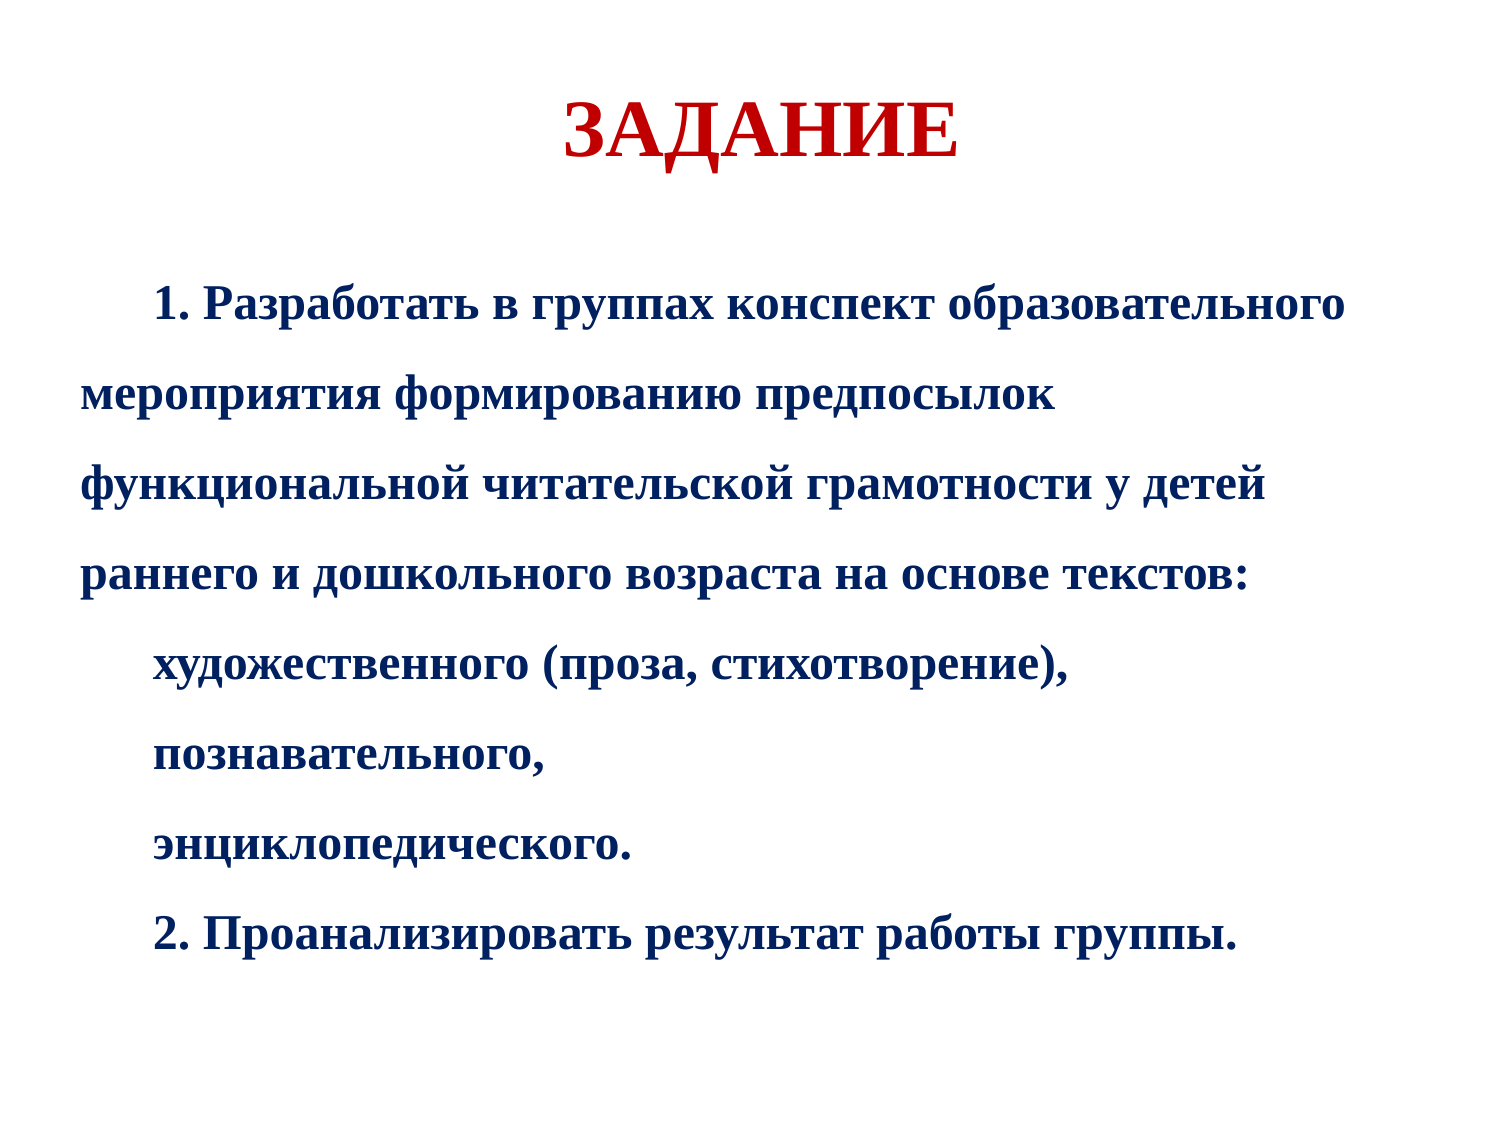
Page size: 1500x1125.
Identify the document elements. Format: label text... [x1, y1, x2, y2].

text_box 1. Разработать в группах конспект образовательного мероприятия формированию предпосылок функциональной читательской грамотности у детей раннего и дошкольного возраста на основе текстов: художественного (проза, стихотворение), познавательного, энциклопедического. 2. Проанализировать результат работы группы. [65, 231, 1471, 1057]
title ЗАДАНИЕ [76, 66, 1447, 231]
